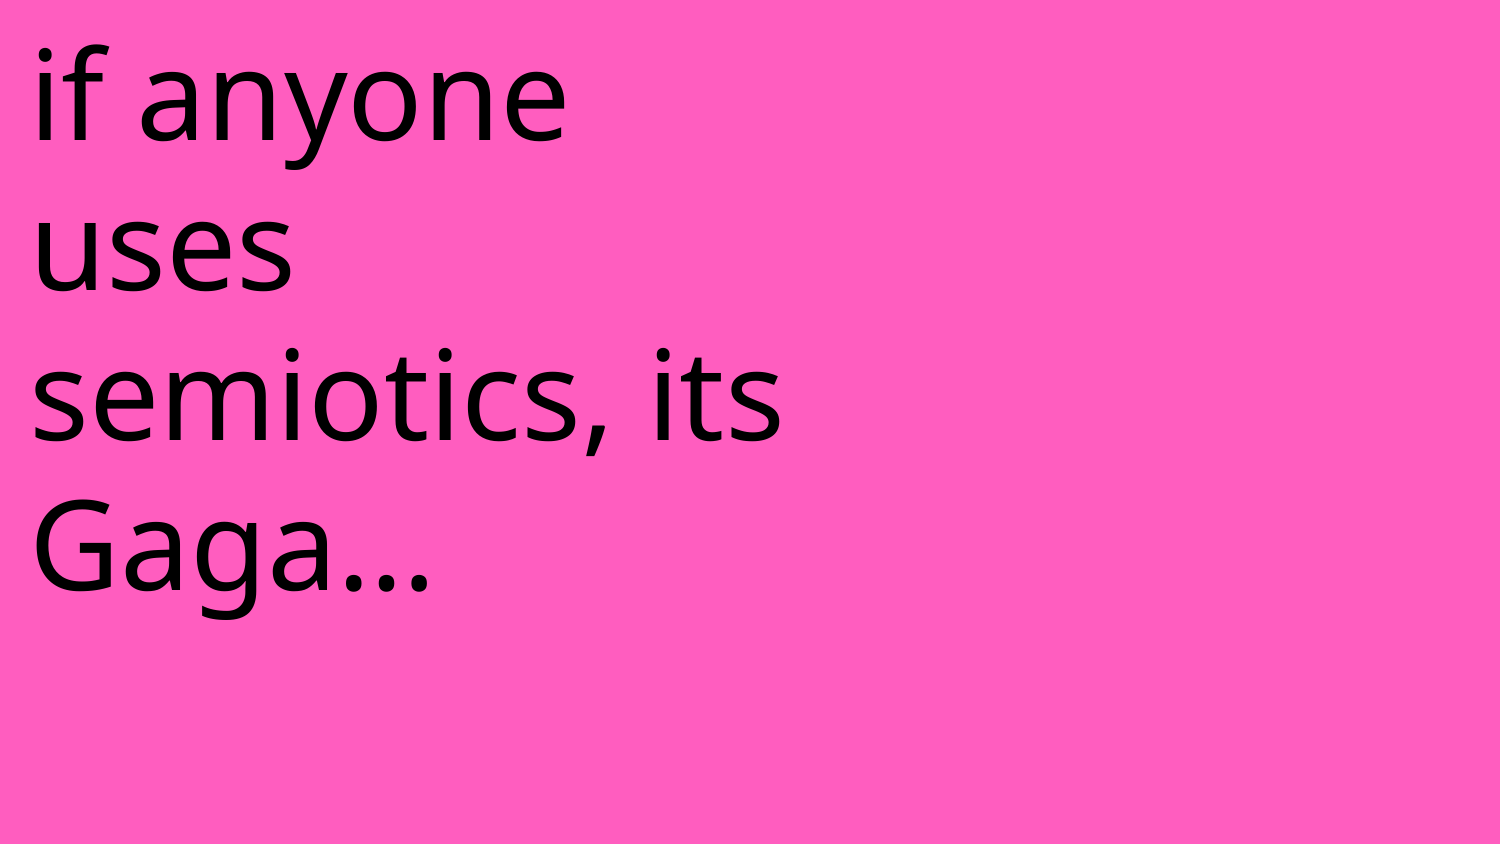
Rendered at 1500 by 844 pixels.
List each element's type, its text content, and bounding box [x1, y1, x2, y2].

text_box if anyone uses semiotics, its Gaga… [14, 0, 831, 477]
